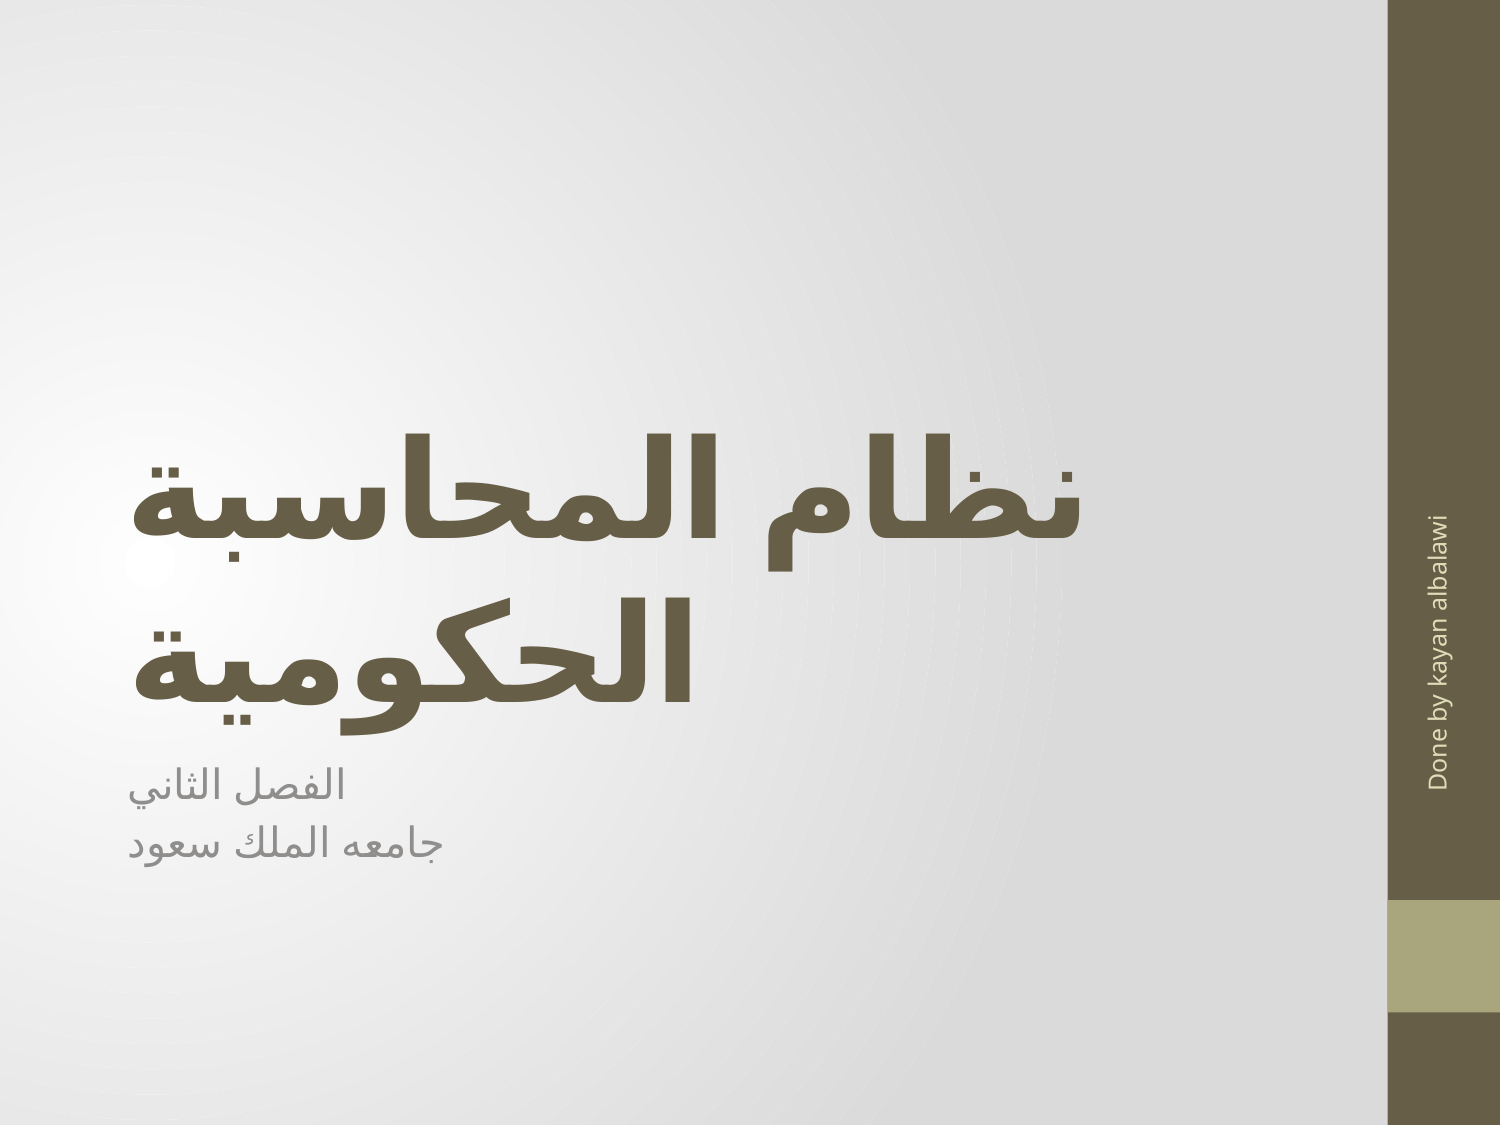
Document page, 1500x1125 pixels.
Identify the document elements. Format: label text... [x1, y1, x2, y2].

title نظام المحاسبة الحكومية [112, 312, 1350, 738]
subtitle الفصل الثاني جامعه الملك سعود [112, 750, 1173, 925]
footer Done by kayan albalawi [1408, 500, 1469, 889]
